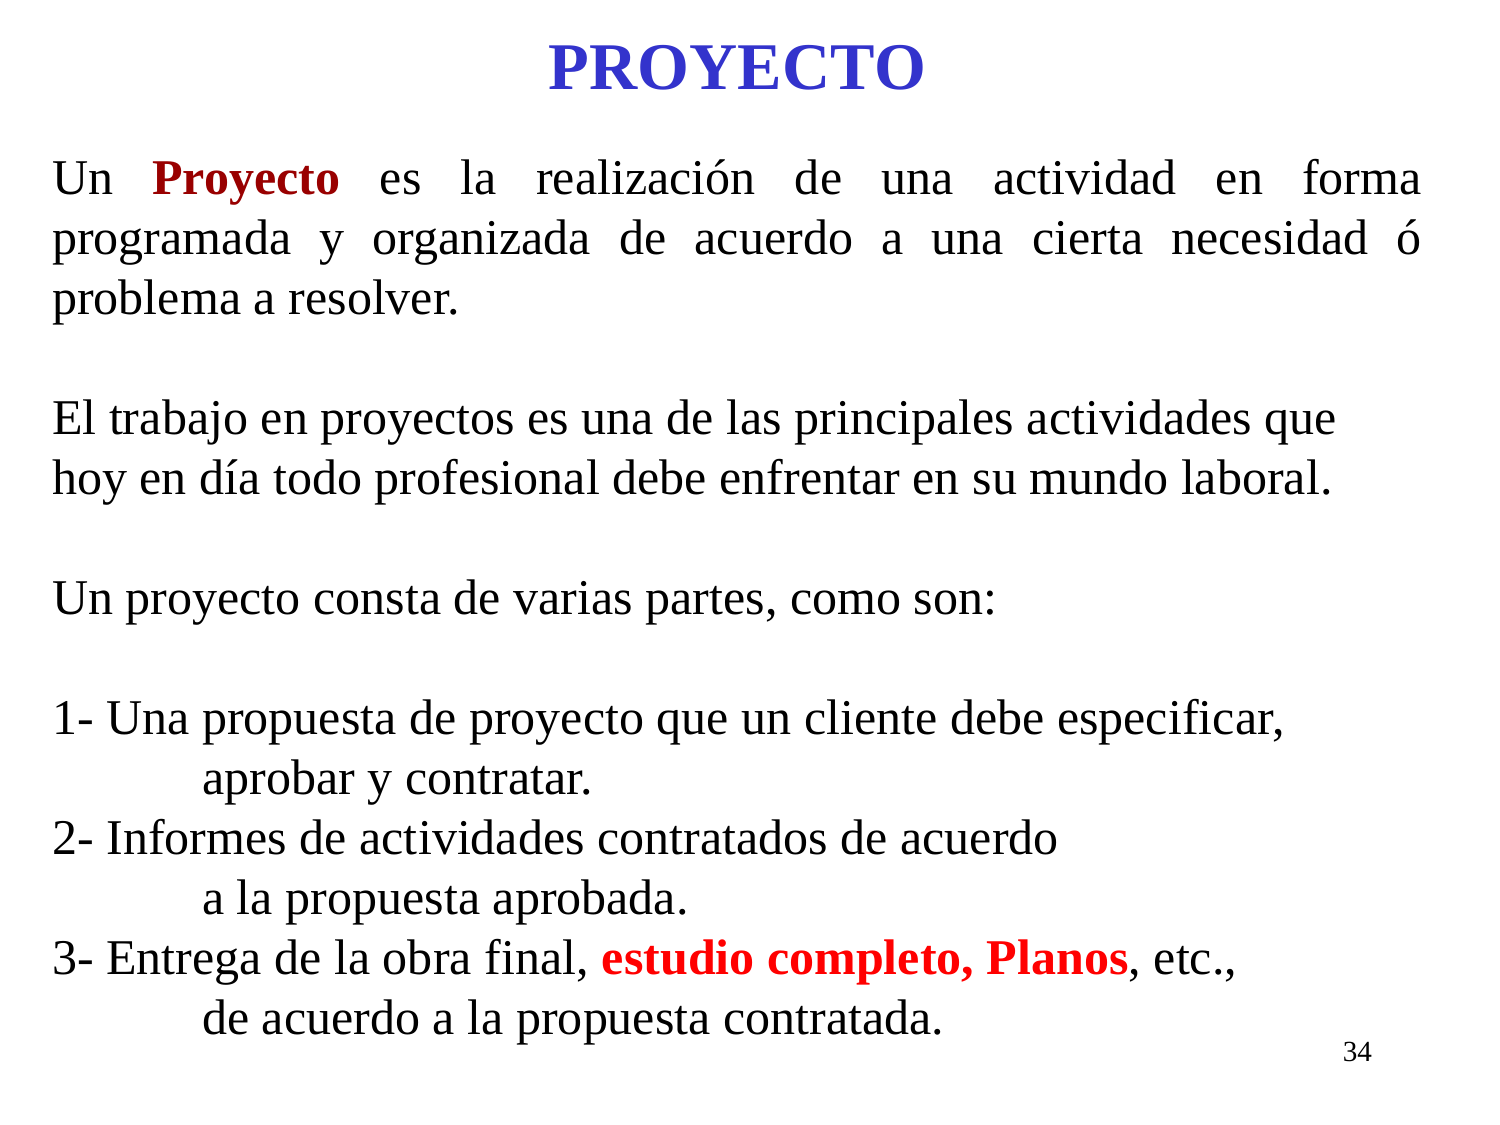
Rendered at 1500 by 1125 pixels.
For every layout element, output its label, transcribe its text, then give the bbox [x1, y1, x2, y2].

slide_number 34 [1074, 1024, 1388, 1101]
text_box Un Proyecto es la realización de una actividad en forma programada y organizada de acuerdo a una cierta necesidad ó problema a resolver. El trabajo en proyectos es una de las principales actividades que hoy en día todo profesional debe enfrentar en su mundo laboral. Un proyecto consta de varias partes, como son: 1- Una propuesta de proyecto que un cliente debe especificar, aprobar y contratar. 2- Informes de actividades contratados de acuerdo a la propuesta aprobada. 3- Entrega de la obra final, estudio completo, Planos, etc., de acuerdo a la propuesta contratada. [37, 137, 1438, 1125]
title PROYECTO [99, 0, 1376, 126]
